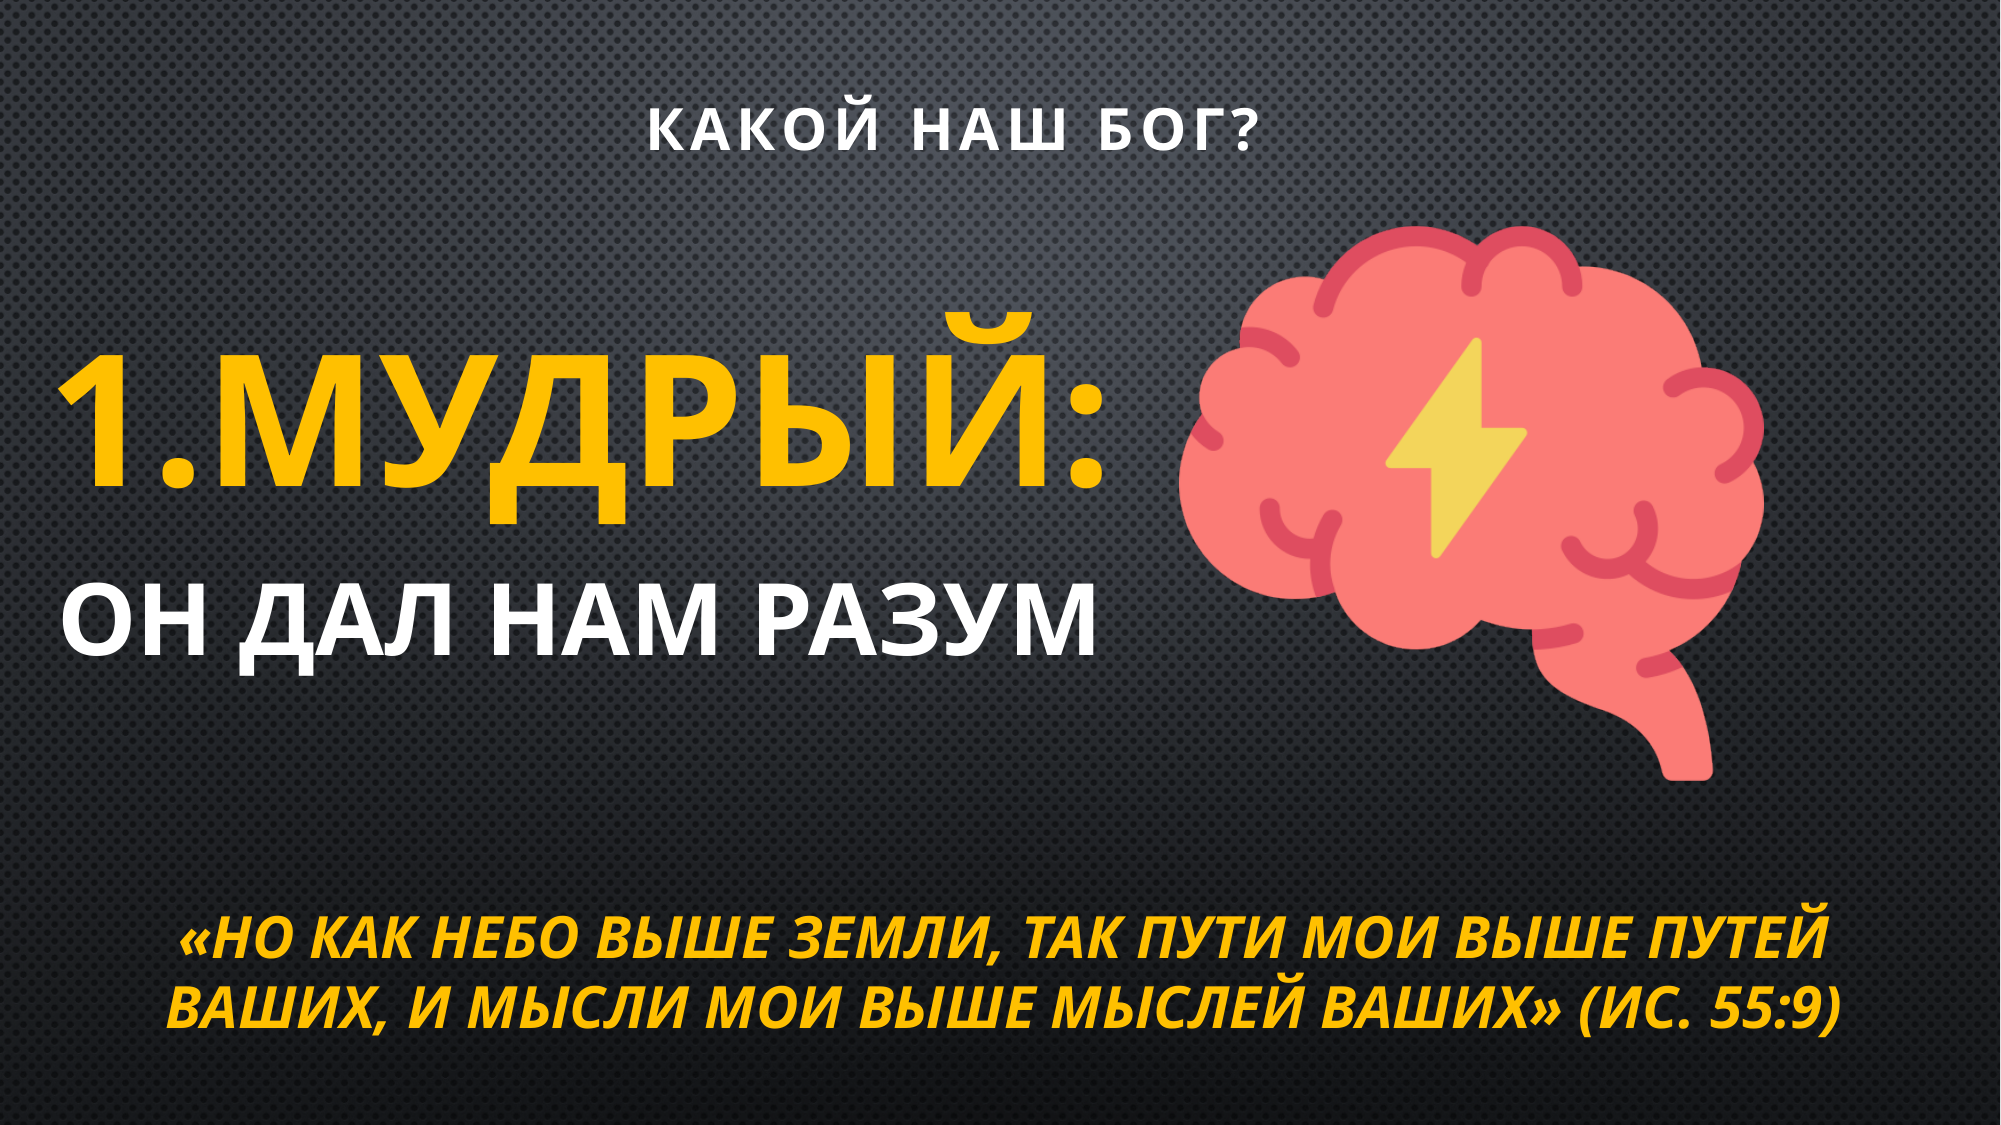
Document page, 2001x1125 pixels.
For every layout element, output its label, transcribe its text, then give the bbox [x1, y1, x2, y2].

text_box «Но как небо выше земли, так пути Мои выше путей ваших, и мысли Мои выше мыслей ваших» (Ис. 55:9) [89, 892, 1919, 1043]
picture [1179, 211, 1765, 796]
text_box КАКОЙ НАШ БОГ? [327, 84, 1578, 170]
subtitle 1.Мудрый: Он дал нам разум [29, 295, 1131, 550]
